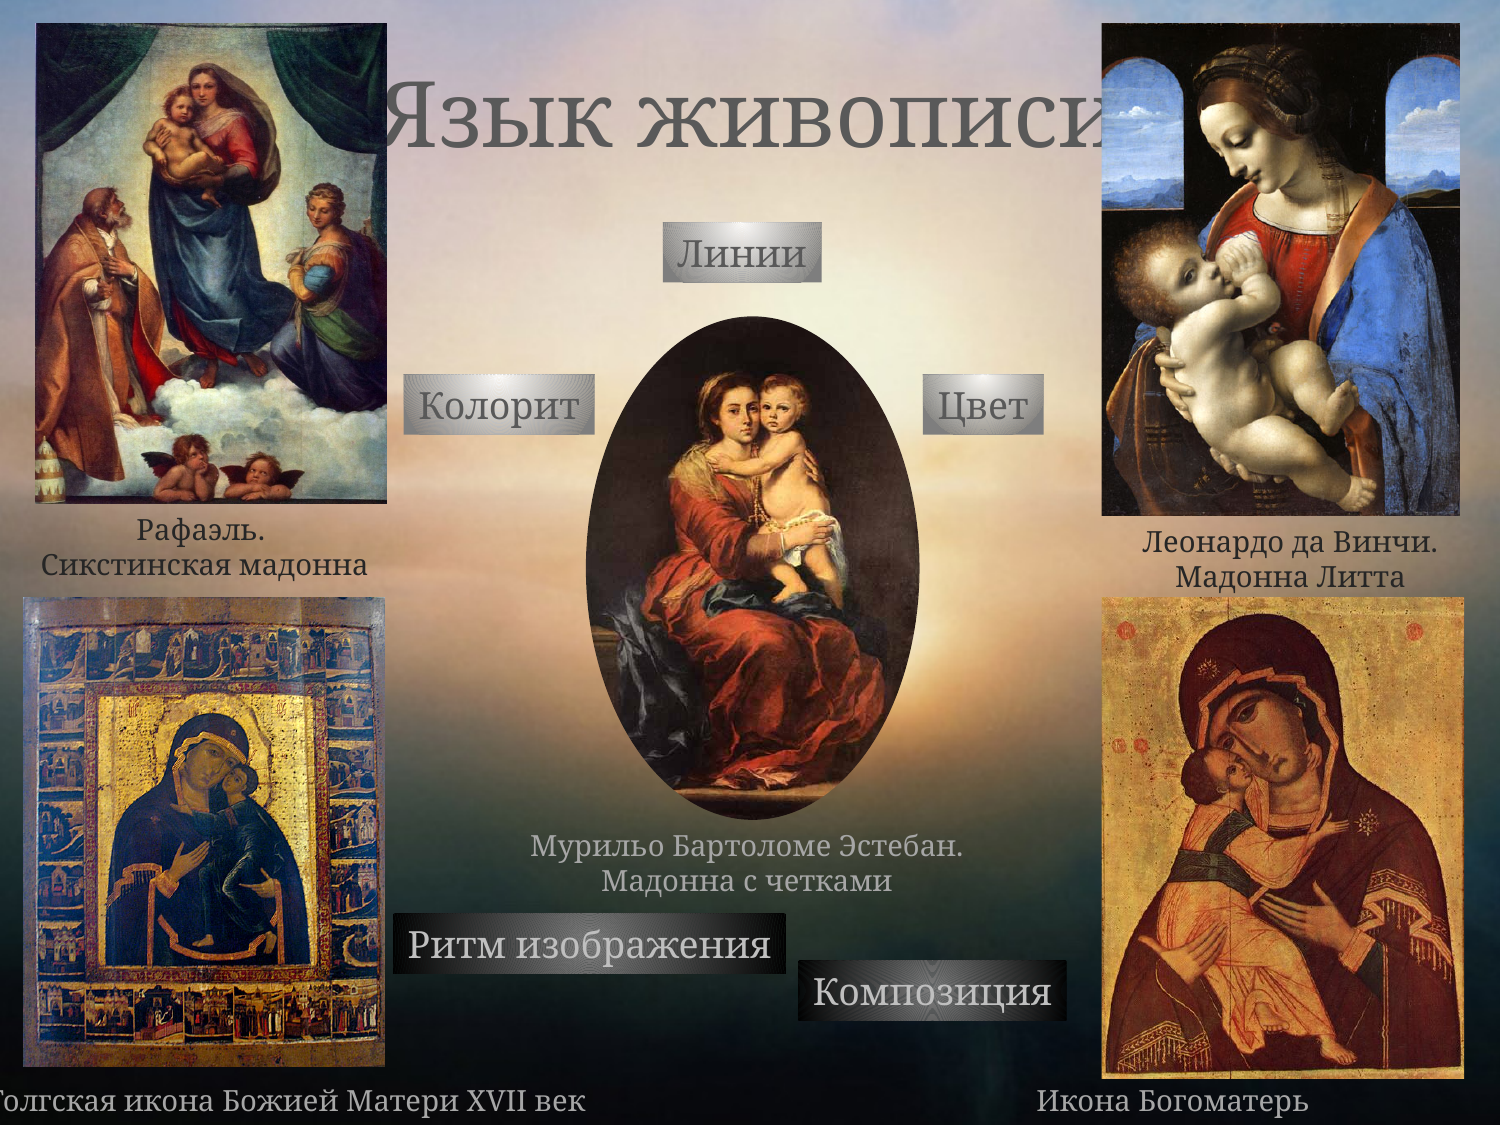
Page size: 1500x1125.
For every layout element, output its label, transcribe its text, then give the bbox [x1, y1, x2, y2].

text_box Линии [662, 222, 822, 283]
text_box Мурильо Бартоломе Эстебан. Мадонна с четками [492, 820, 1010, 905]
text_box Колорит [403, 374, 580, 435]
picture [0, 0, 1500, 1125]
text_box Толгская икона Божией Матери XVII век [0, 1074, 601, 1125]
text_box Композиция [798, 960, 1067, 1021]
title Язык живописи [391, 45, 1096, 176]
text_box Леонардо да Винчи. Мадонна Литта [1127, 524, 1453, 595]
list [34, 23, 387, 505]
text_box Цвет [924, 374, 1044, 435]
text_box Рафаэль. Сикстинская мадонна [25, 503, 384, 589]
text_box Ритм изображения [393, 913, 786, 974]
text_box Икона Богоматерь Владимирская [1021, 1074, 1500, 1125]
